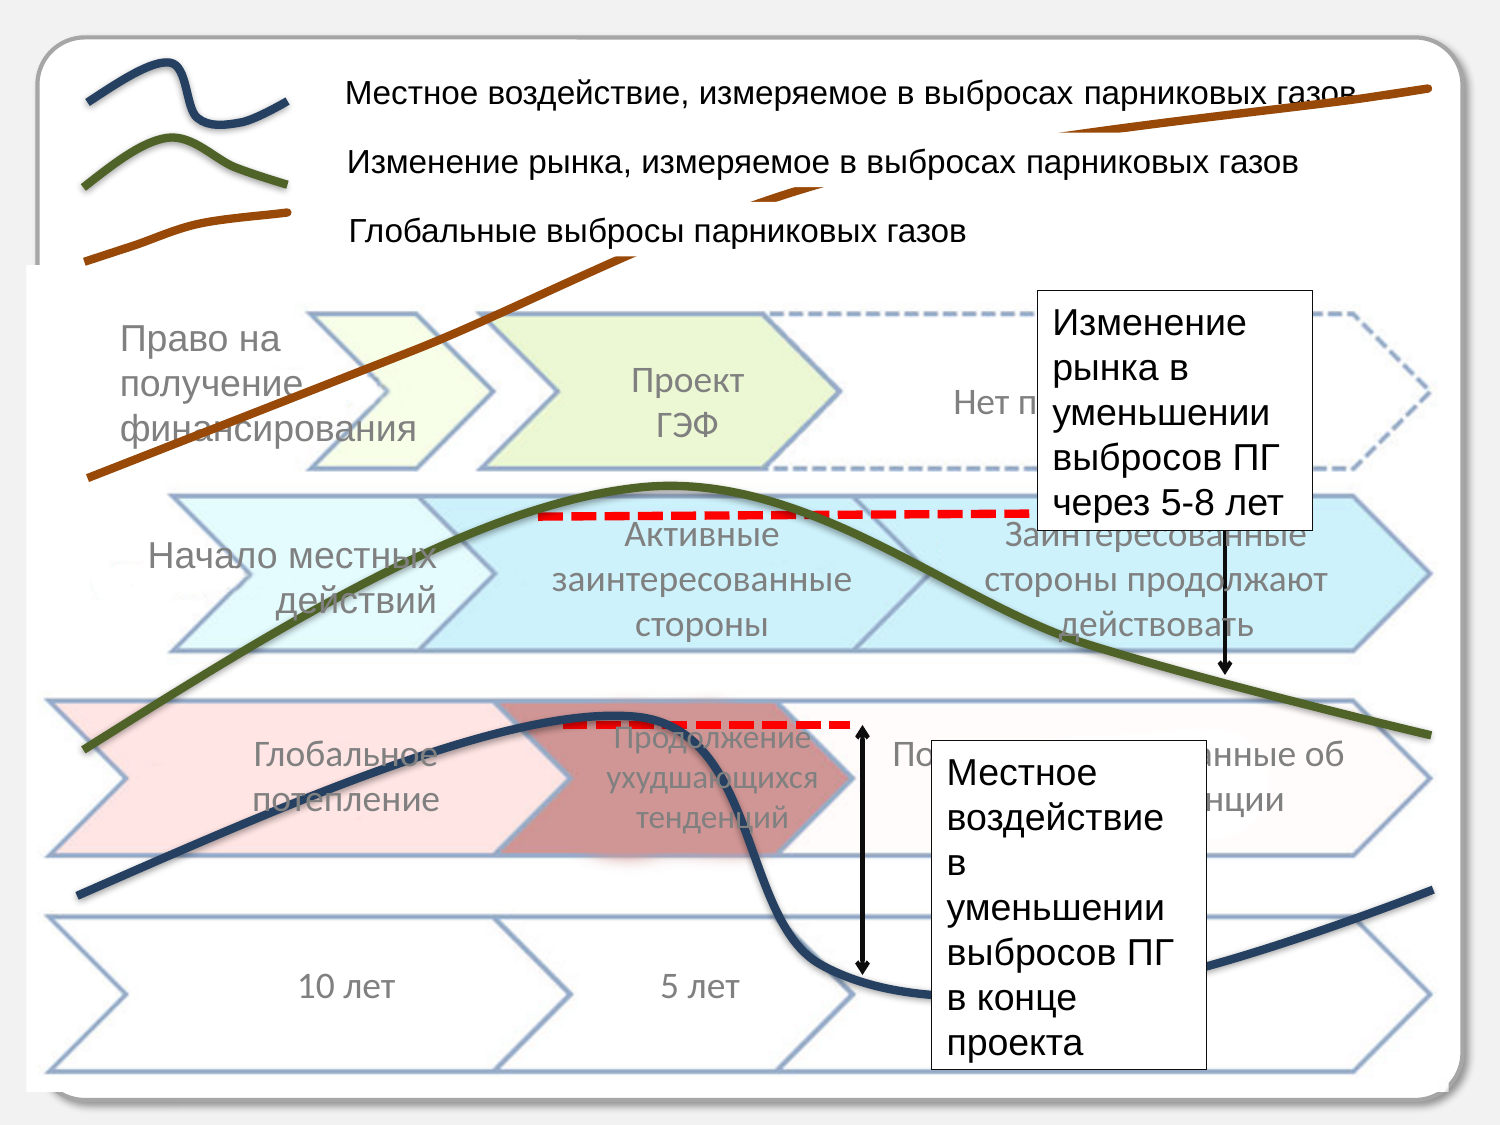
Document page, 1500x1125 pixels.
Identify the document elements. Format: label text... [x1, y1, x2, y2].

text_box Глобальные выбросы парниковых газов [333, 201, 983, 257]
text_box [83, 210, 290, 263]
text_box [1078, 86, 1431, 132]
text_box [86, 60, 289, 127]
text_box [759, 188, 1071, 214]
text_box [605, 257, 838, 263]
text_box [537, 512, 1213, 517]
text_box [26, 265, 1449, 1093]
text_box Местное воздействие, измеряемое в выбросах парниковых газов [330, 64, 1373, 119]
text_box [82, 135, 289, 190]
text_box Изменение рынка, измеряемое в выбросах парниковых газов [332, 132, 1315, 188]
